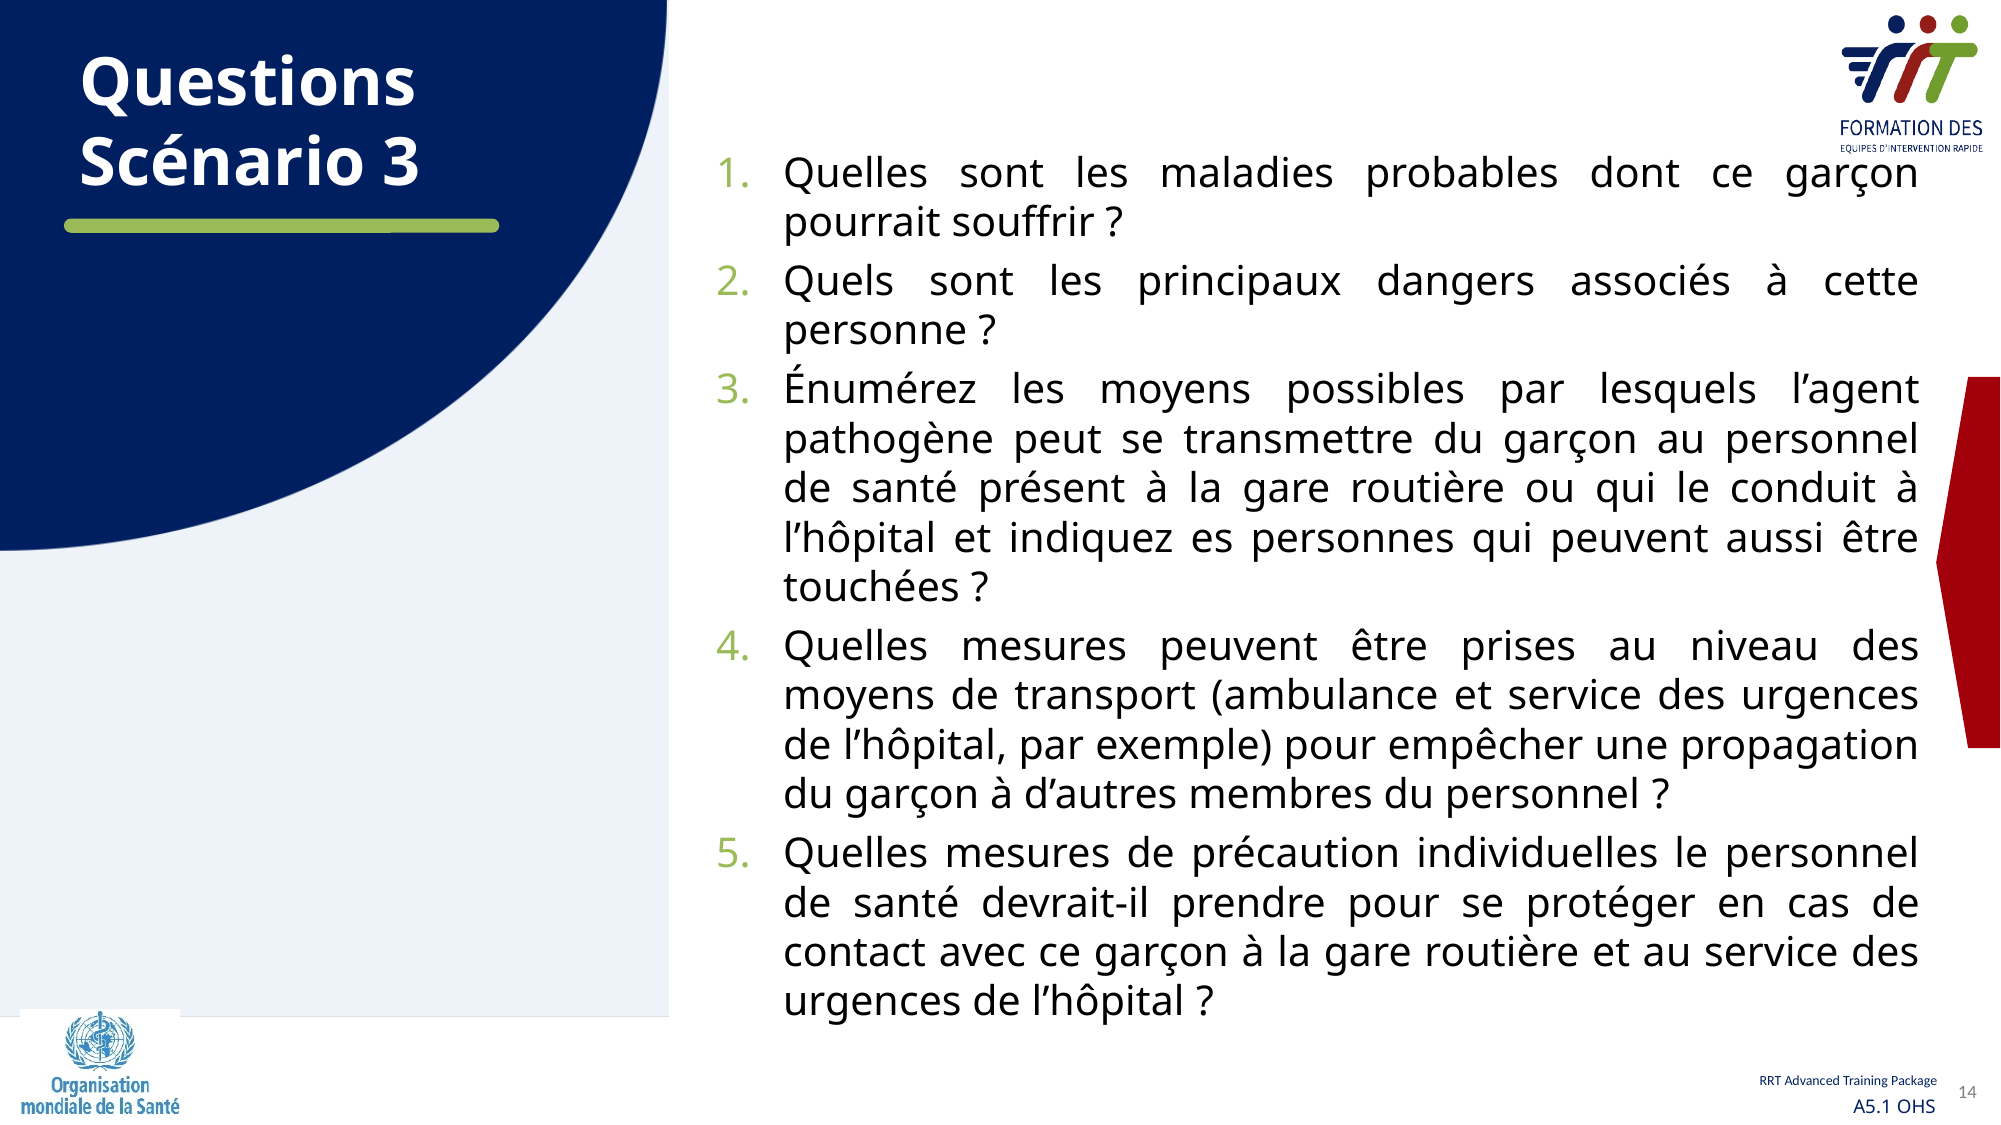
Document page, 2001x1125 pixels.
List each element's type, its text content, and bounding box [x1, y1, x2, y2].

picture [1840, 14, 1983, 154]
picture [0, 0, 669, 1115]
title Questions Scénario 3 [64, 24, 515, 213]
list Quelles sont les maladies probables dont ce garçon pourrait souffrir ? Quels sont les principaux dangers associés à cette personne ? Énumérez les moyens possibles par lesquels l’agent pathogène peut se transmettre du garçon au personnel de santé présent à la gare routière ou qui le conduit à l’hôpital et indiquez es personnes qui peuvent aussi être touchées ? Quelles mesures peuvent être prises au niveau des moyens de transport (ambulance et service des urgences de l’hôpital, par exemple) pour empêcher une propagation du garçon à d’autres membres du personnel ? Quelles mesures de précaution individuelles le personnel de santé devrait-il prendre pour se protéger en cas de contact avec ce garçon à la gare routière et au service des urgences de l’hôpital ? [701, 138, 1937, 1049]
